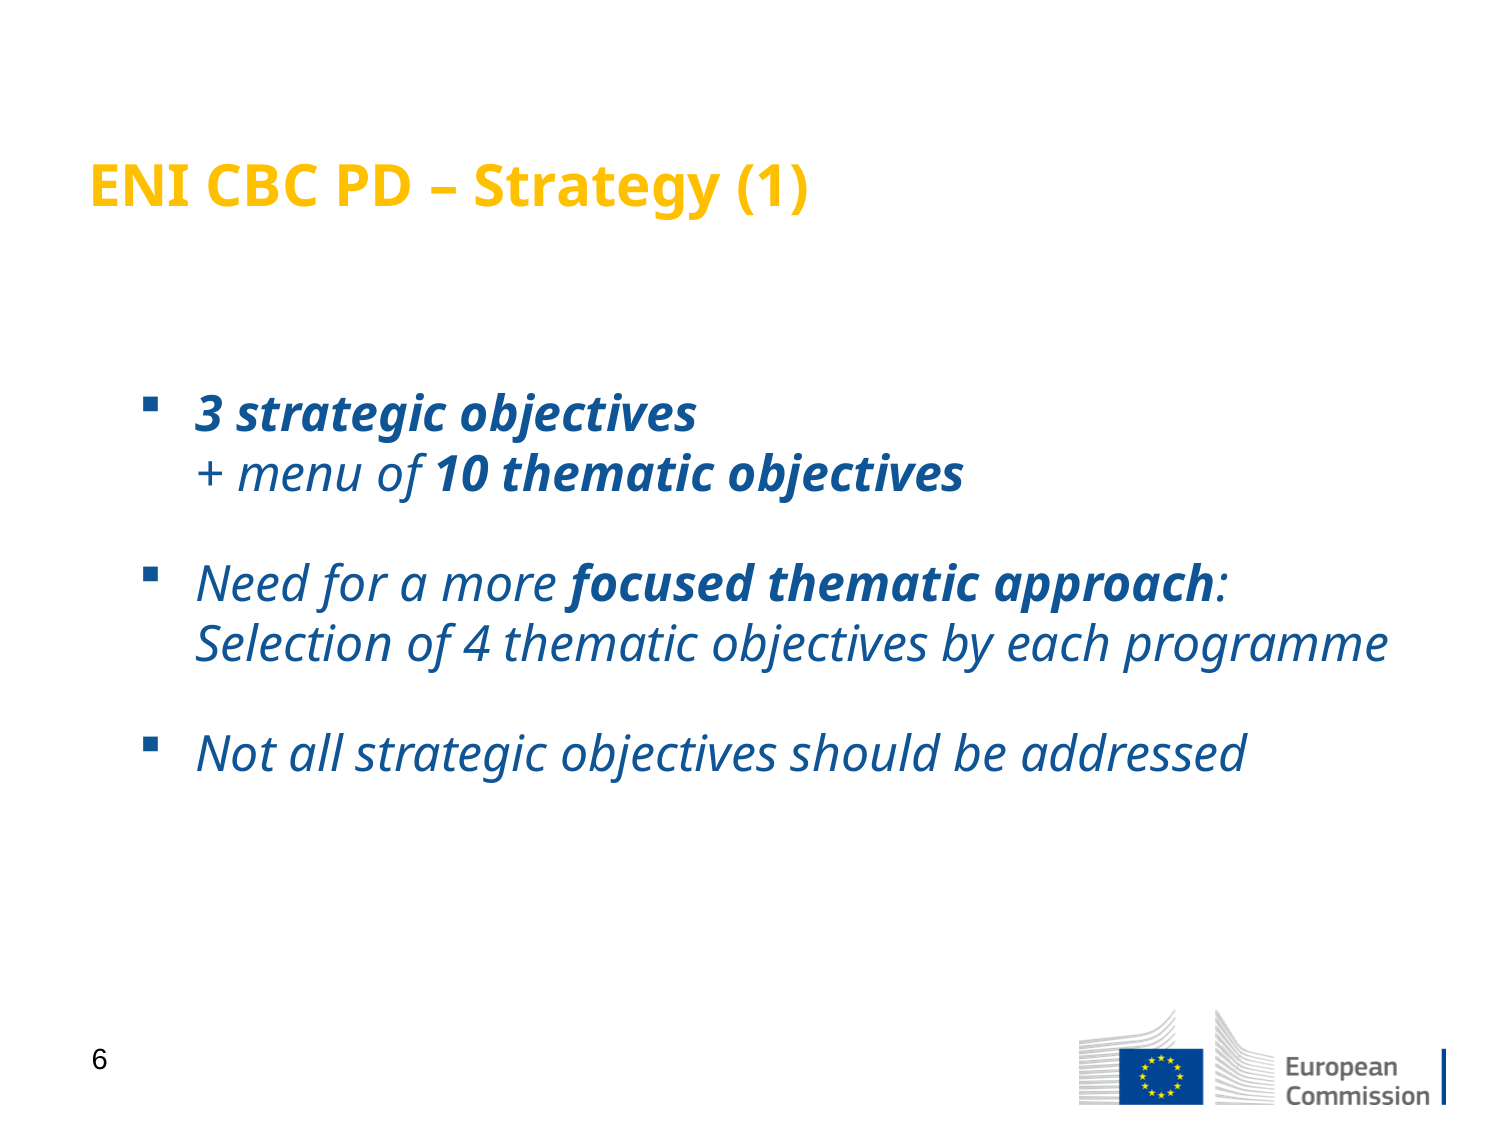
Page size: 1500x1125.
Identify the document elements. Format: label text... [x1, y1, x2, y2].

text_box ENI CBC PD – Strategy (1) [73, 106, 1424, 260]
slide_number 6 [76, 1032, 427, 1112]
picture [1078, 1008, 1447, 1106]
list 3 strategic objectives + menu of 10 thematic objectives Need for a more focused thematic approach: Selection of 4 thematic objectives by each programme Not all strategic objectives should be addressed [63, 373, 1436, 1000]
